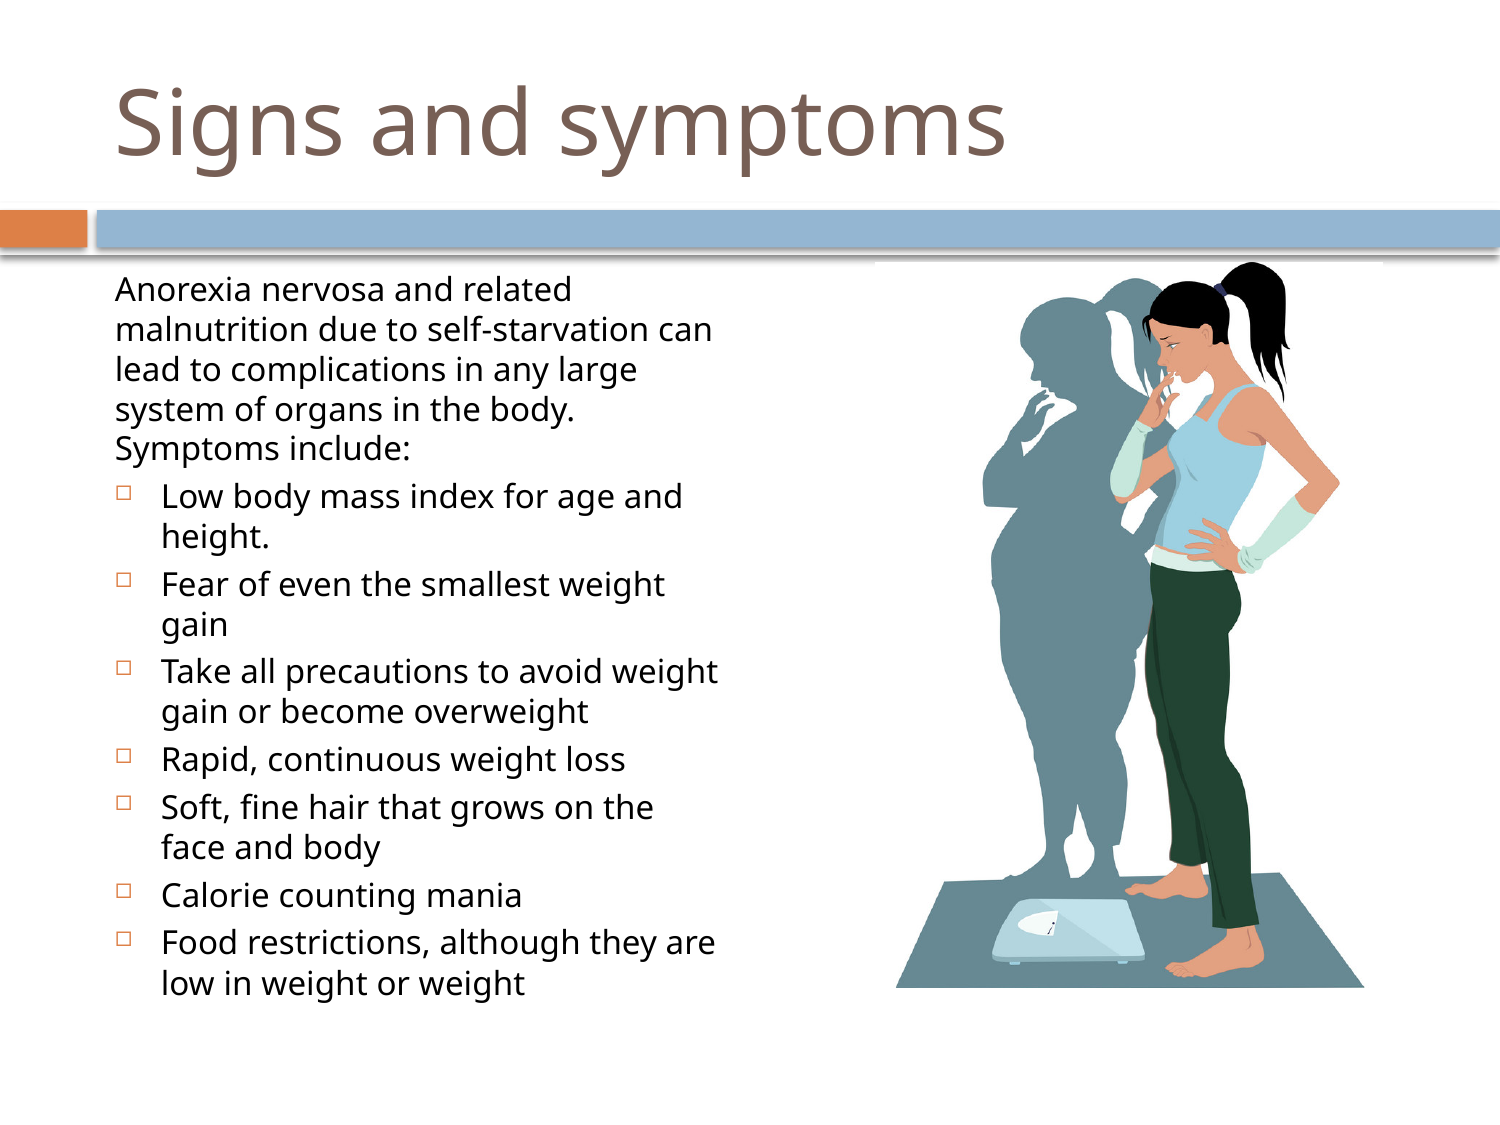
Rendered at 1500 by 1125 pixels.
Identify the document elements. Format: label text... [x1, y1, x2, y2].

title Signs and symptoms [99, 37, 1438, 200]
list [874, 262, 1384, 988]
list Anorexia nervosa and related malnutrition due to self-starvation can lead to complications in any large system of organs in the body. Symptoms include: Low body mass index for age and height. Fear of even the smallest weight gain Take all precautions to avoid weight gain or become overweight Rapid, continuous weight loss Soft, fine hair that grows on the face and body Calorie counting mania Food restrictions, although they are low in weight or weight [99, 260, 738, 1011]
